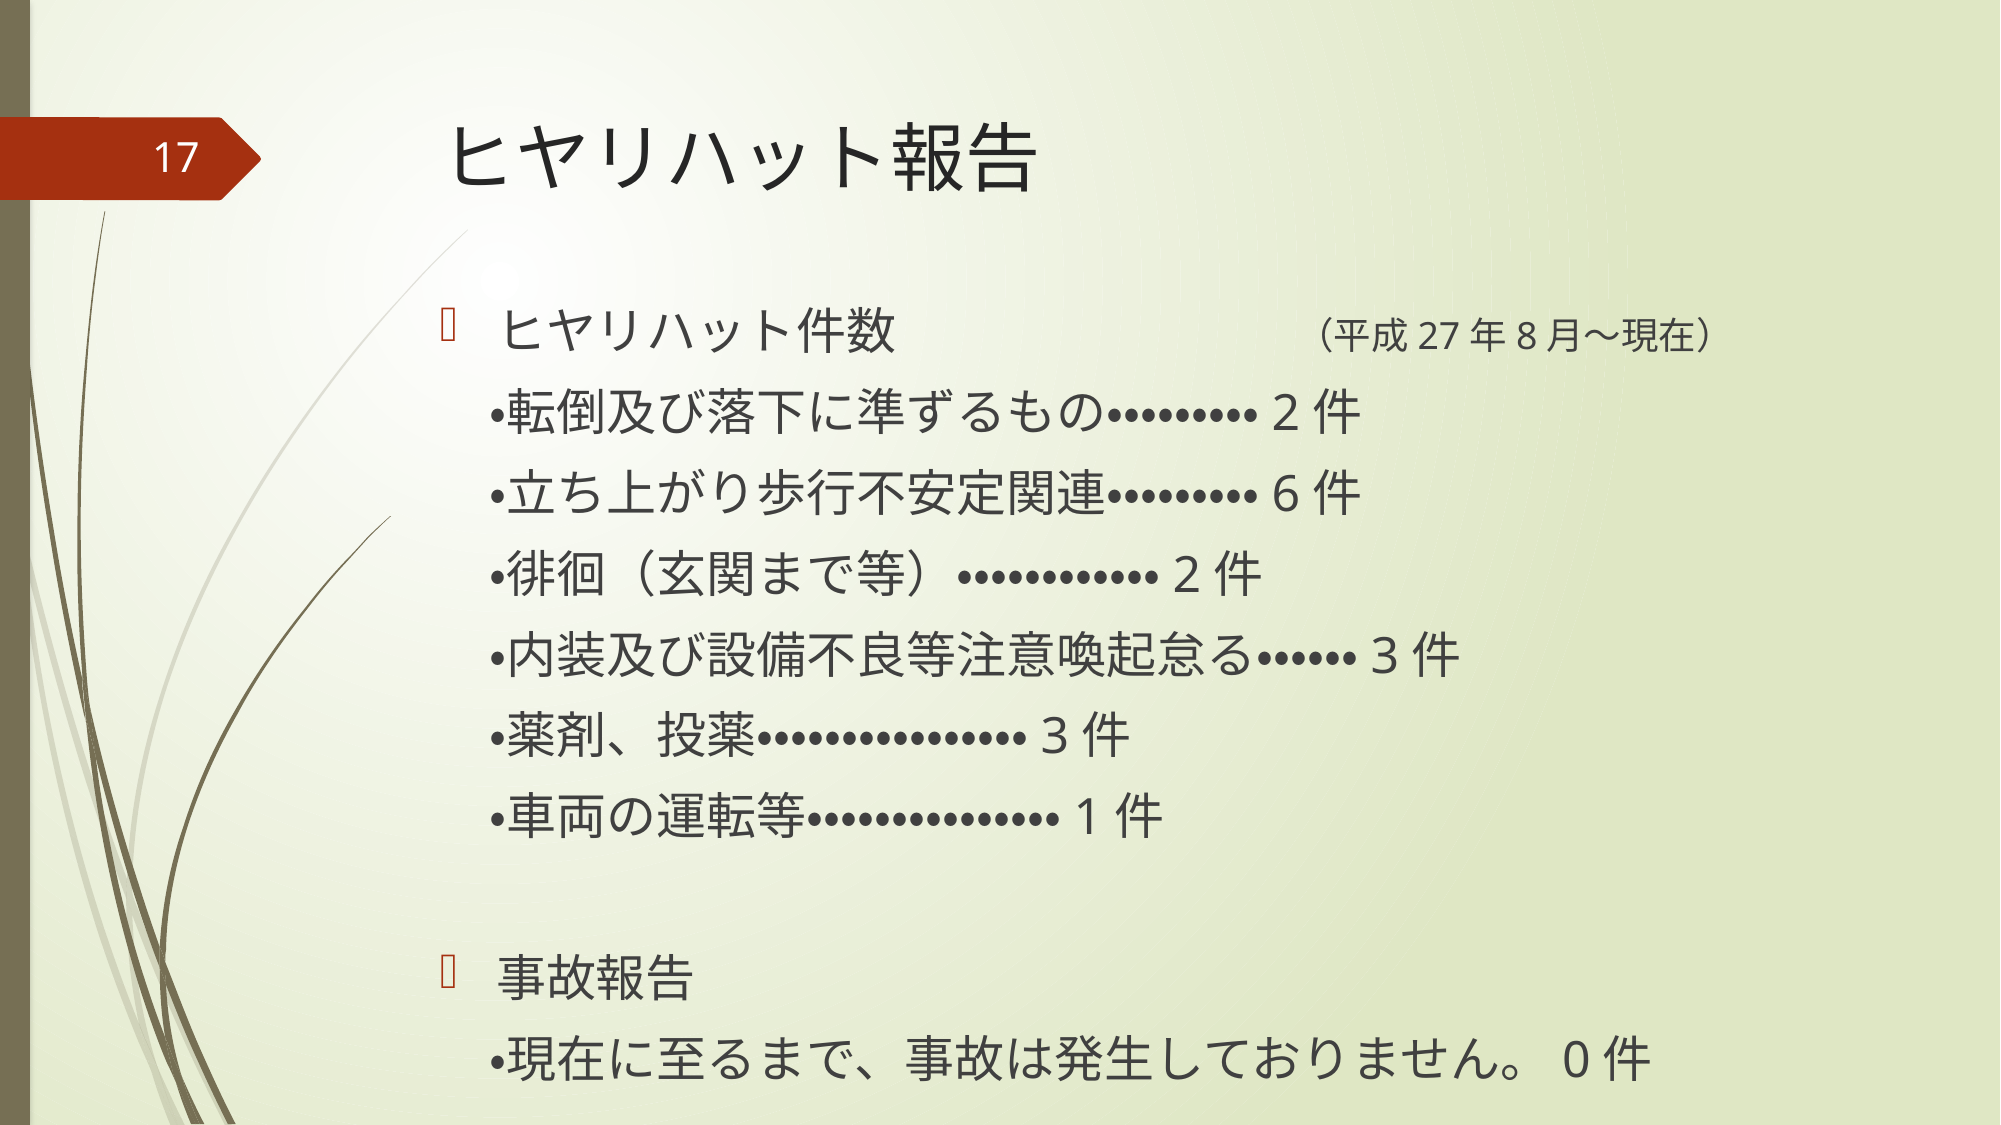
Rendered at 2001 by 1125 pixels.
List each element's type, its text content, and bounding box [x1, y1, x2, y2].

slide_number 17 [87, 129, 216, 190]
list ヒヤリハット件数 （平成27年8月～現在） ・転倒及び落下に準ずるもの・・・・・・・・・2件 ・立ち上がり歩行不安定関連・・・・・・・・・6件 ・徘徊（玄関まで等）・・・・・・・・・・・・2件 ・内装及び設備不良等注意喚起怠る・・・・・・3件 ・薬剤、投薬・・・・・・・・・・・・・・・・3件 ・車両の運転等・・・・・・・・・・・・・・・1件 事故報告 ・現在に至るまで、事故は発生しておりません。0件 [424, 292, 1888, 1125]
title ヒヤリハット報告 [425, 102, 1888, 292]
